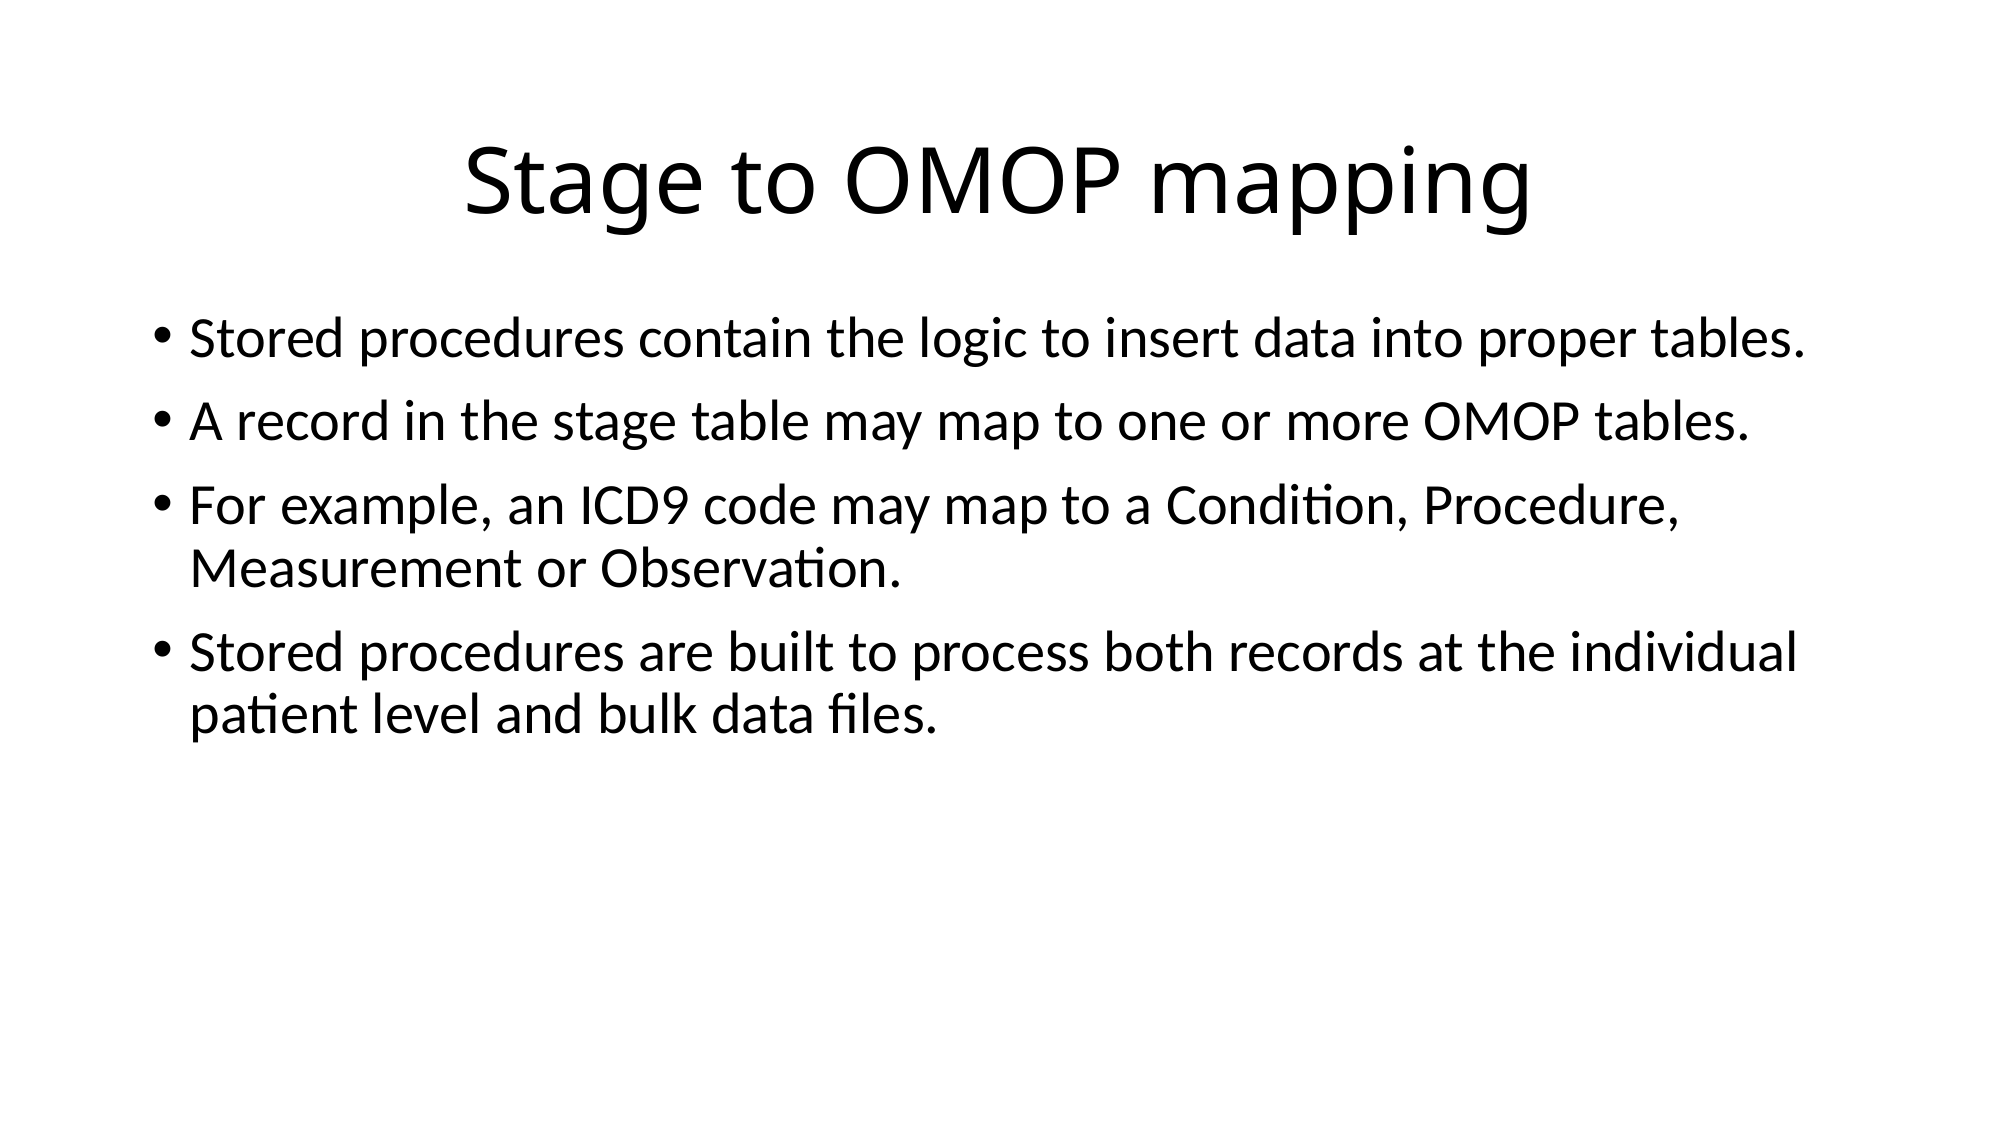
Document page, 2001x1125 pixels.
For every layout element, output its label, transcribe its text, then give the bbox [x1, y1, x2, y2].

list Stored procedures contain the logic to insert data into proper tables. A record in the stage table may map to one or more OMOP tables. For example, an ICD9 code may map to a Condition, Procedure, Measurement or Observation. Stored procedures are built to process both records at the individual patient level and bulk data files. [137, 299, 1863, 1014]
title Stage to OMOP mapping [324, 118, 1675, 249]
